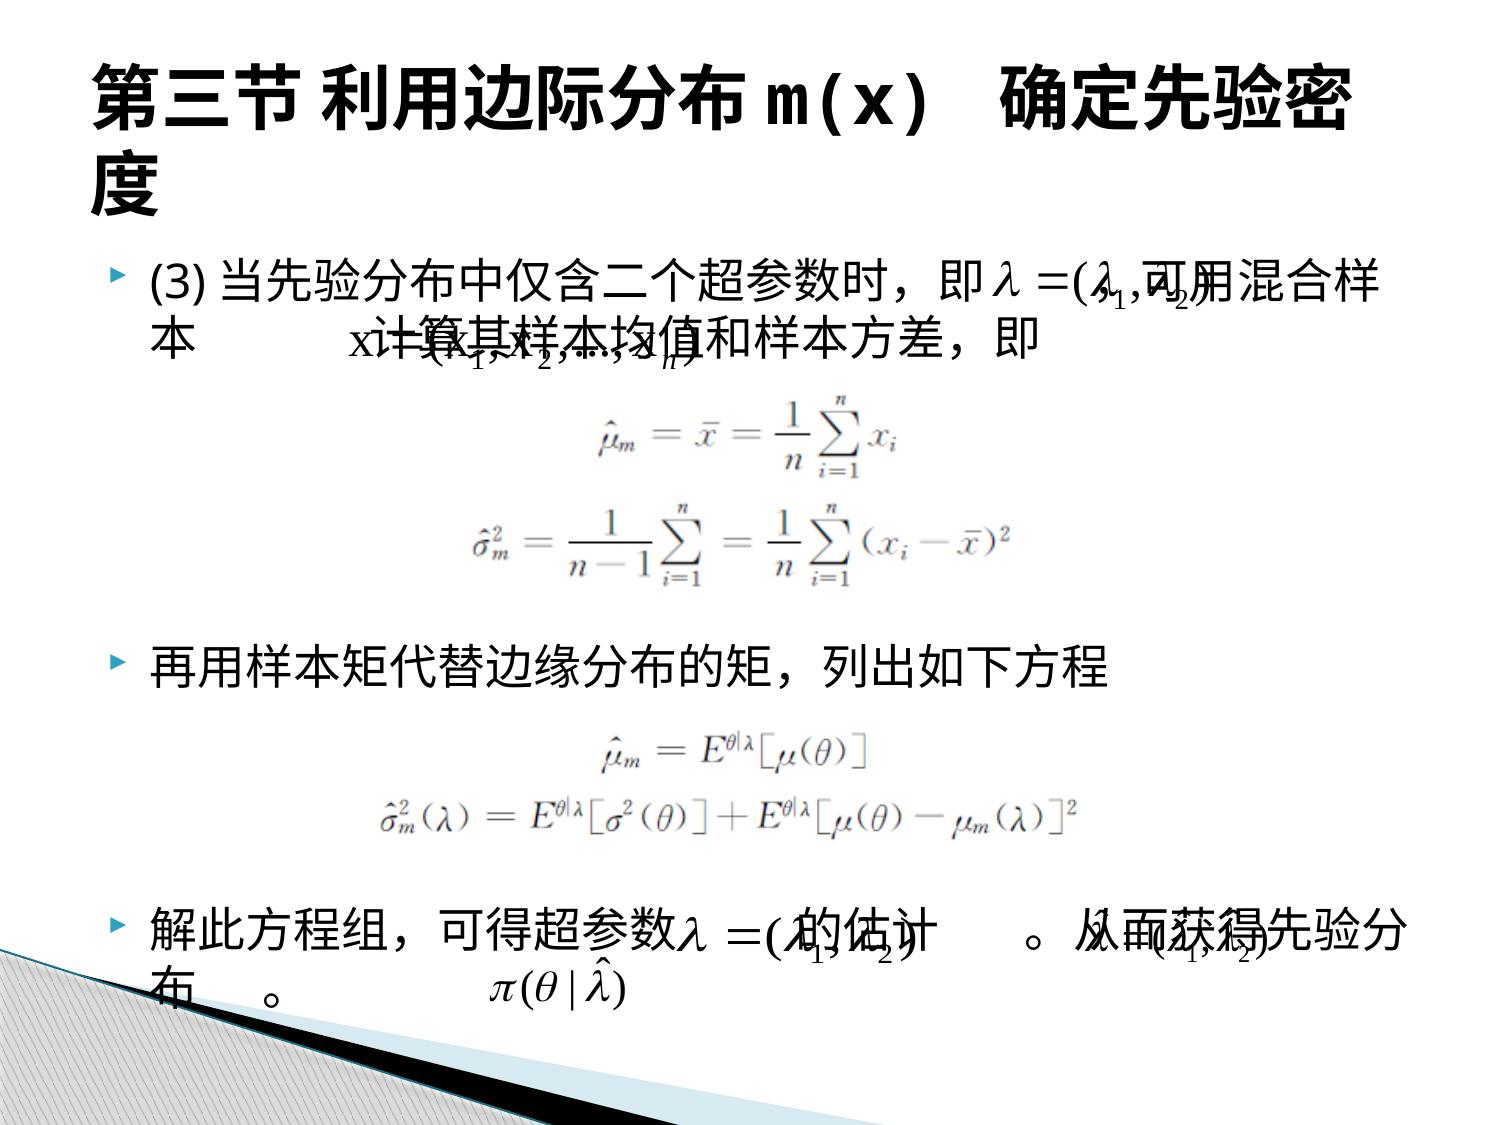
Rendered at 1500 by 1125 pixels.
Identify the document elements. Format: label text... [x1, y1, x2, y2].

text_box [667, 902, 926, 976]
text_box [984, 245, 1219, 322]
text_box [339, 304, 710, 383]
picture [327, 702, 1110, 855]
title 第三节 利用边际分布m(x) 确定先验密度 [75, 45, 1425, 233]
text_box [484, 948, 634, 1020]
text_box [1077, 902, 1276, 973]
picture [398, 374, 1045, 598]
list (3)当先验分布中仅含二个超参数时，即 ，可用混合样本 计算其样本均值和样本方差，即 再用样本矩代替边缘分布的矩，列出如下方程 解此方程组，可得超参数 的估计 。从而获得先验分布 。 [75, 243, 1425, 986]
